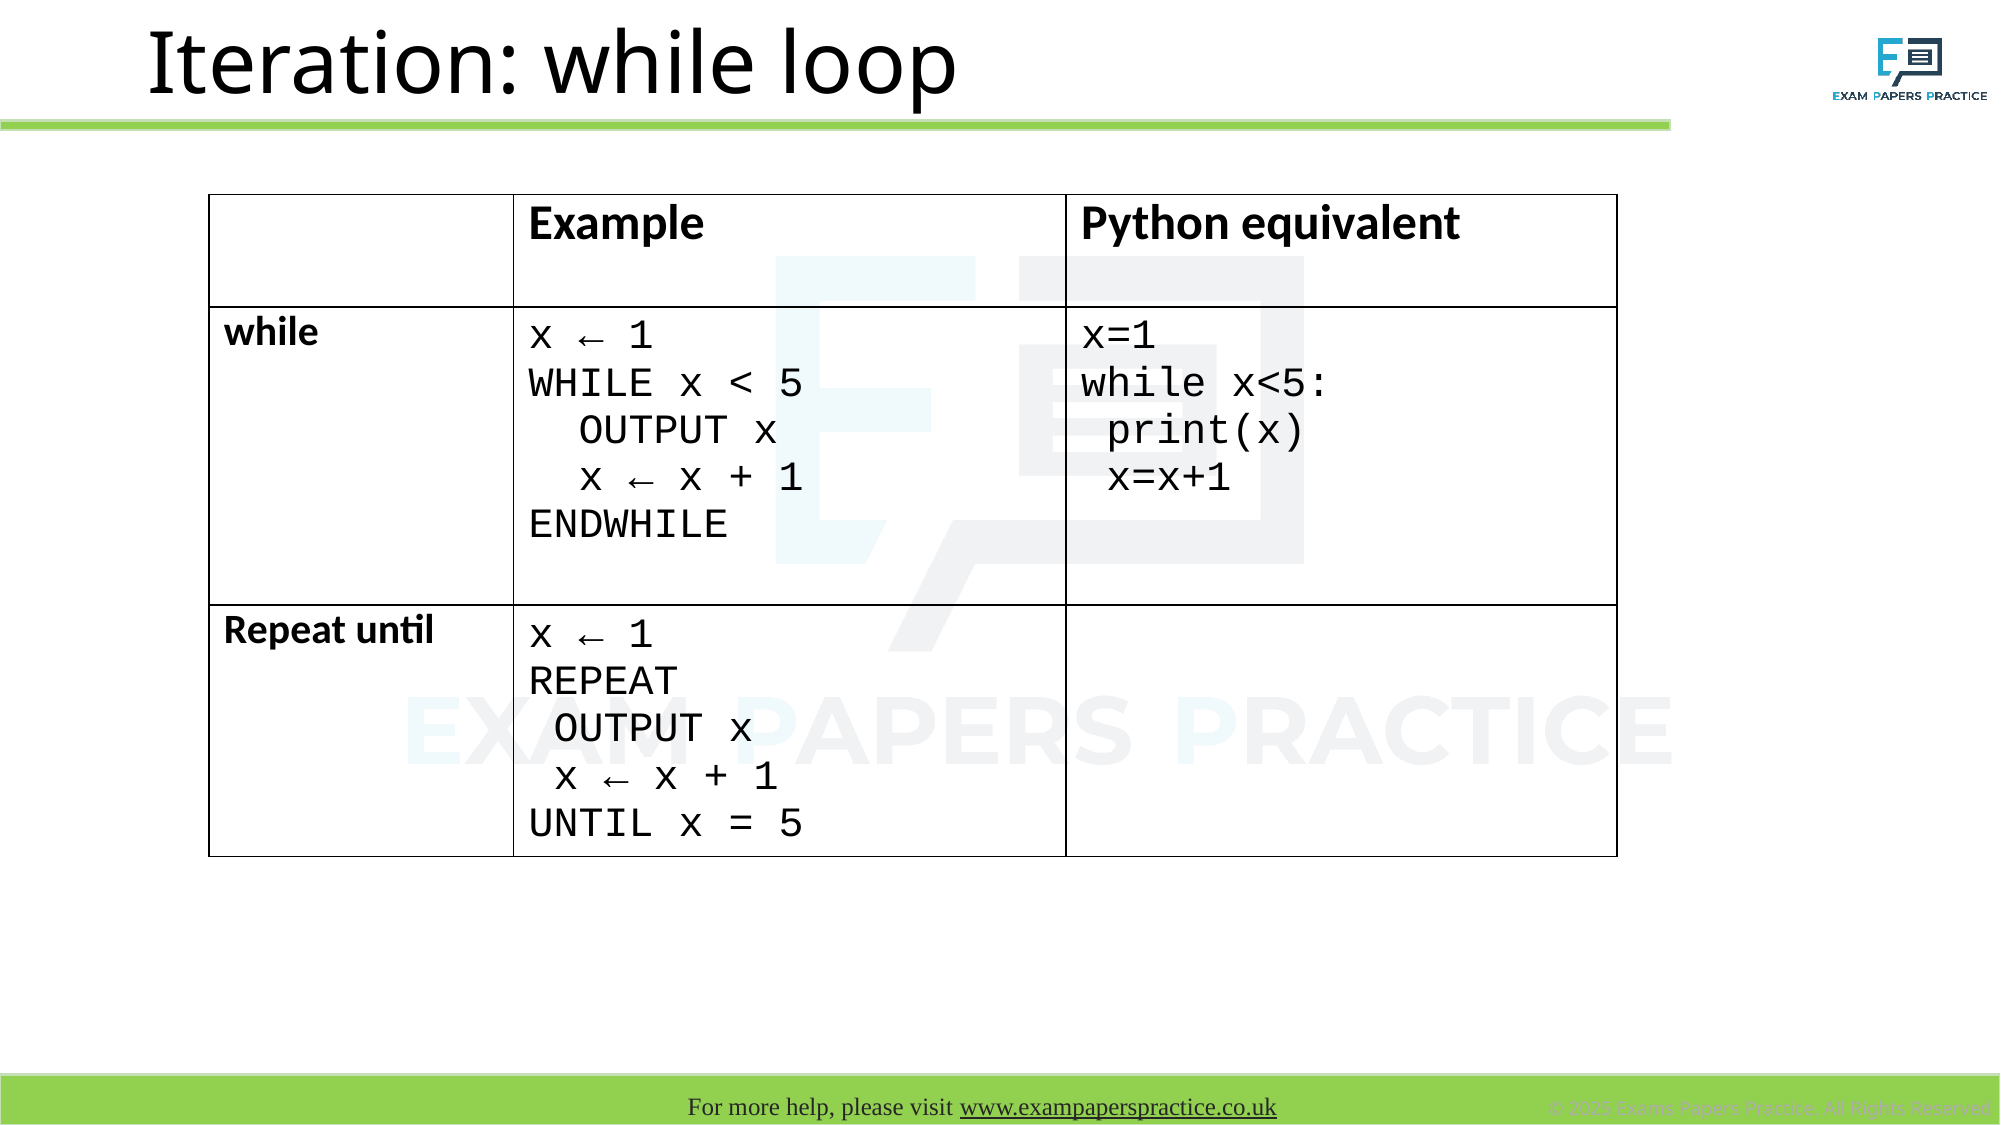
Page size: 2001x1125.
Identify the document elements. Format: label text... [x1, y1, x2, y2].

table_header Python equivalent [1067, 195, 1616, 306]
table_header Example [514, 195, 1065, 306]
table_header [210, 195, 513, 306]
table_cell x ← 1 REPEAT OUTPUT x x ← x + 1 UNTIL x = 5 [514, 606, 1065, 856]
table_cell [1067, 606, 1616, 856]
table_cell while [210, 308, 513, 604]
title Iteration: while loop [132, 11, 1858, 121]
table_cell Repeat until [210, 606, 513, 856]
table_cell x=1 while x<5: print(x) x=x+1 [1067, 308, 1616, 604]
table_cell x ← 1 WHILE x < 5 OUTPUT x x ← x + 1 ENDWHILE [514, 308, 1065, 604]
